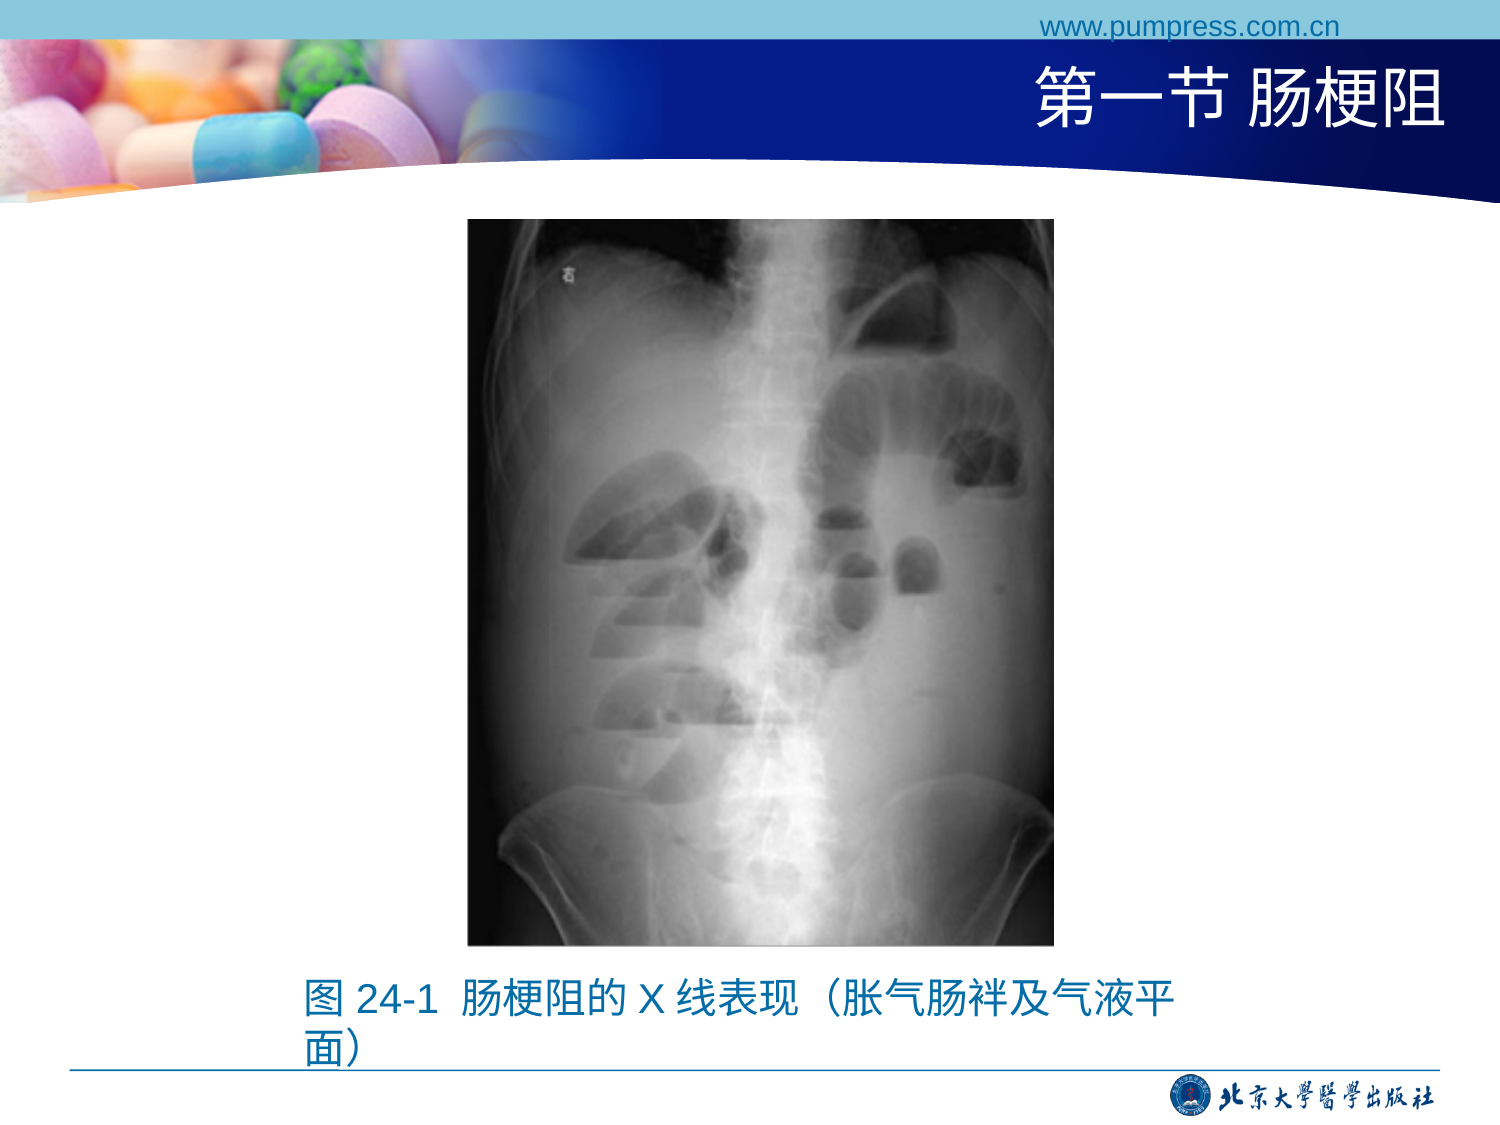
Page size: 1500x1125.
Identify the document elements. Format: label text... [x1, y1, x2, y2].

text_box 图24-1 肠梗阻的X线表现（胀气肠袢及气液平面） [289, 964, 1247, 1079]
title 第一节 肠梗阻 [137, 49, 1463, 143]
slide_number www.pumpress.com.cn [1025, 0, 1463, 38]
picture [0, 40, 1500, 203]
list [466, 219, 1054, 949]
picture [1170, 1074, 1436, 1118]
